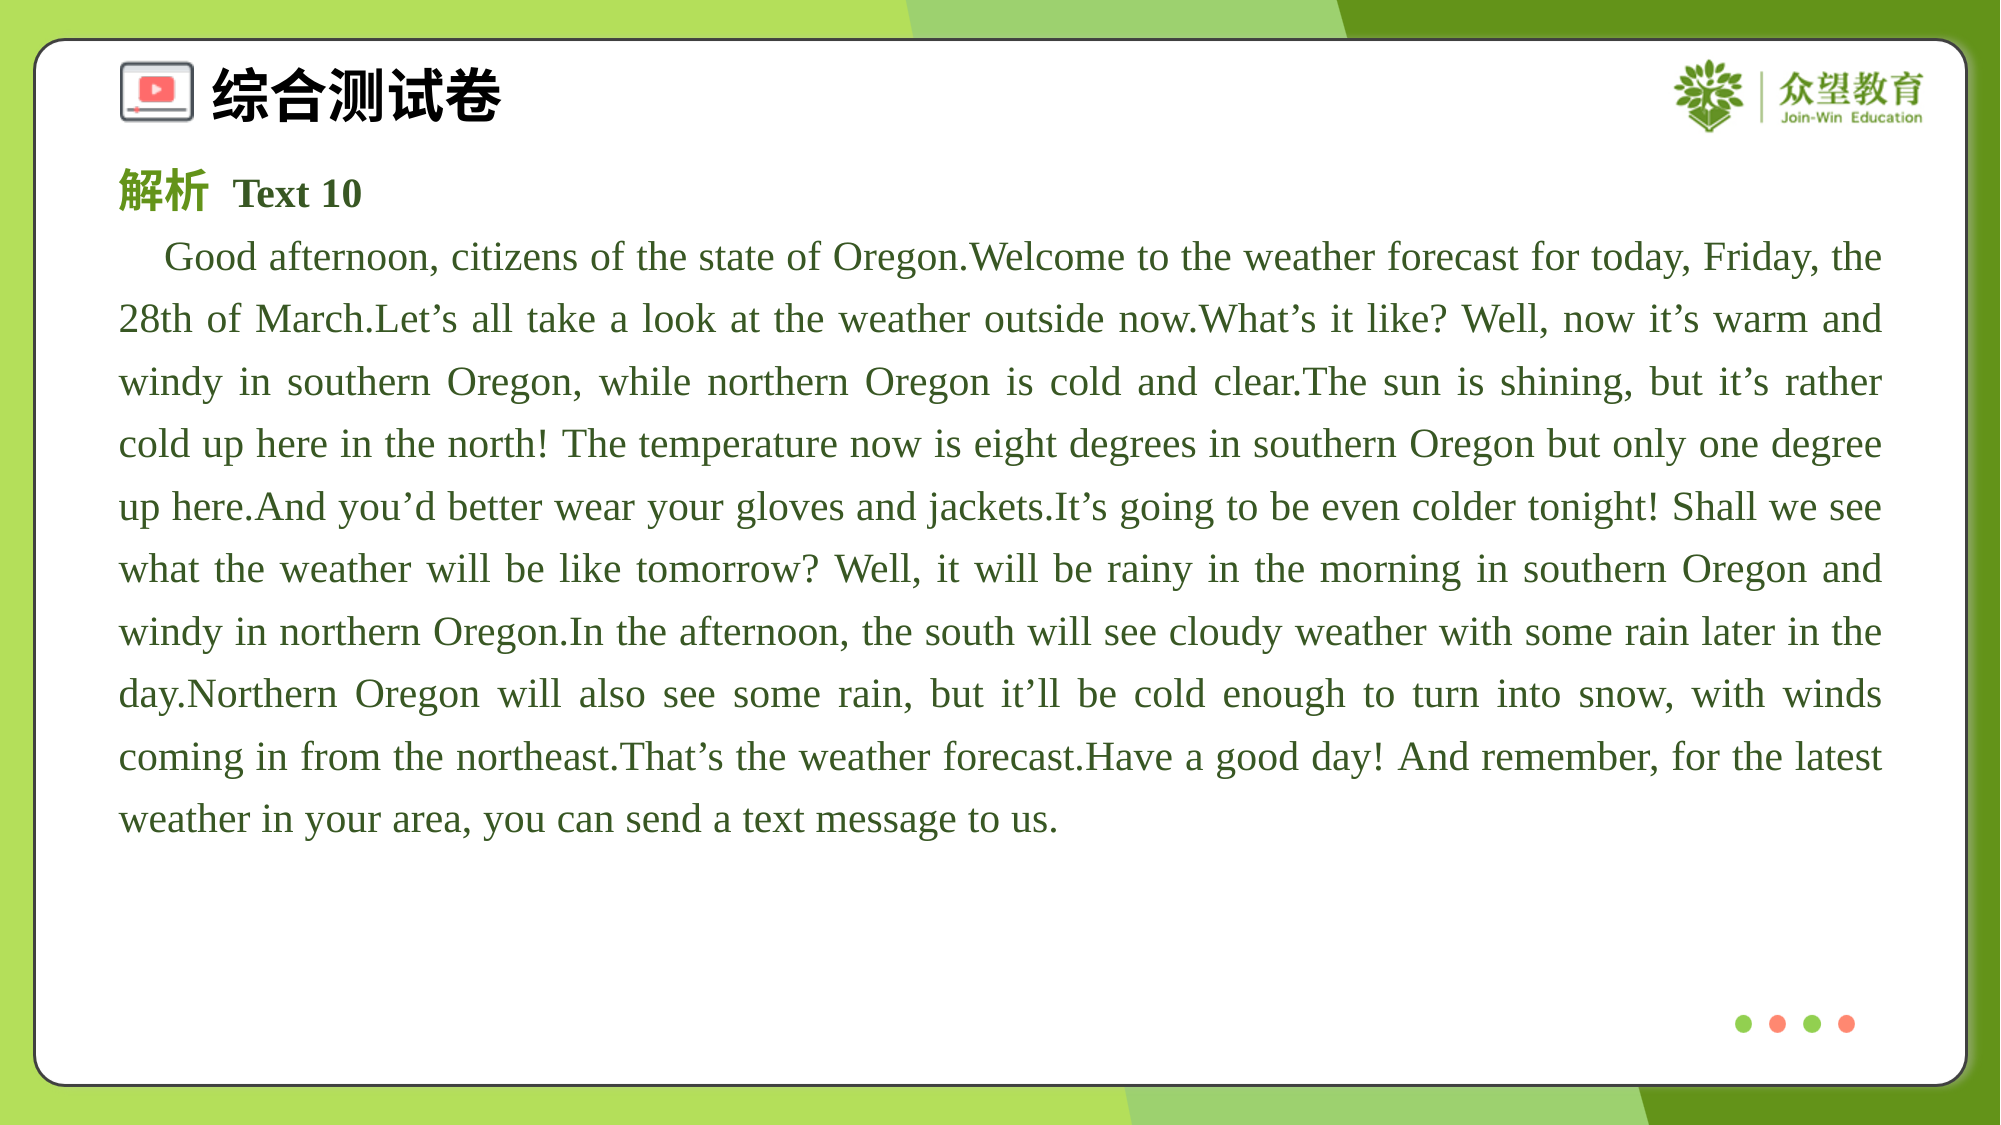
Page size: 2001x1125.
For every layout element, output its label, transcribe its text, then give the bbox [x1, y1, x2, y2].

text_box 解析 Text 10 Good afternoon, citizens of the state of Oregon.Welcome to the weather forecast for today, Friday, the 28th of March.Let’s all take a look at the weather outside now.What’s it like? Well, now it’s warm and windy in southern Oregon, while northern Oregon is cold and clear.The sun is shining, but it’s rather cold up here in the north! The temperature now is eight degrees in southern Oregon but only one degree up here.And you’d better wear your gloves and jackets.It’s going to be even colder tonight! Shall we see what the weather will be like tomorrow? Well, it will be rainy in the morning in southern Oregon and windy in northern Oregon.In the afternoon, the south will see cloudy weather with some rain later in the day.Northern Oregon will also see some rain, but it’ll be cold enough to turn into snow, with winds coming in from the northeast.That’s the weather forecast.Have a good day! And remember, for the latest weather in your area, you can send a text message to us. [118, 147, 1883, 899]
picture [0, 0, 2000, 1125]
